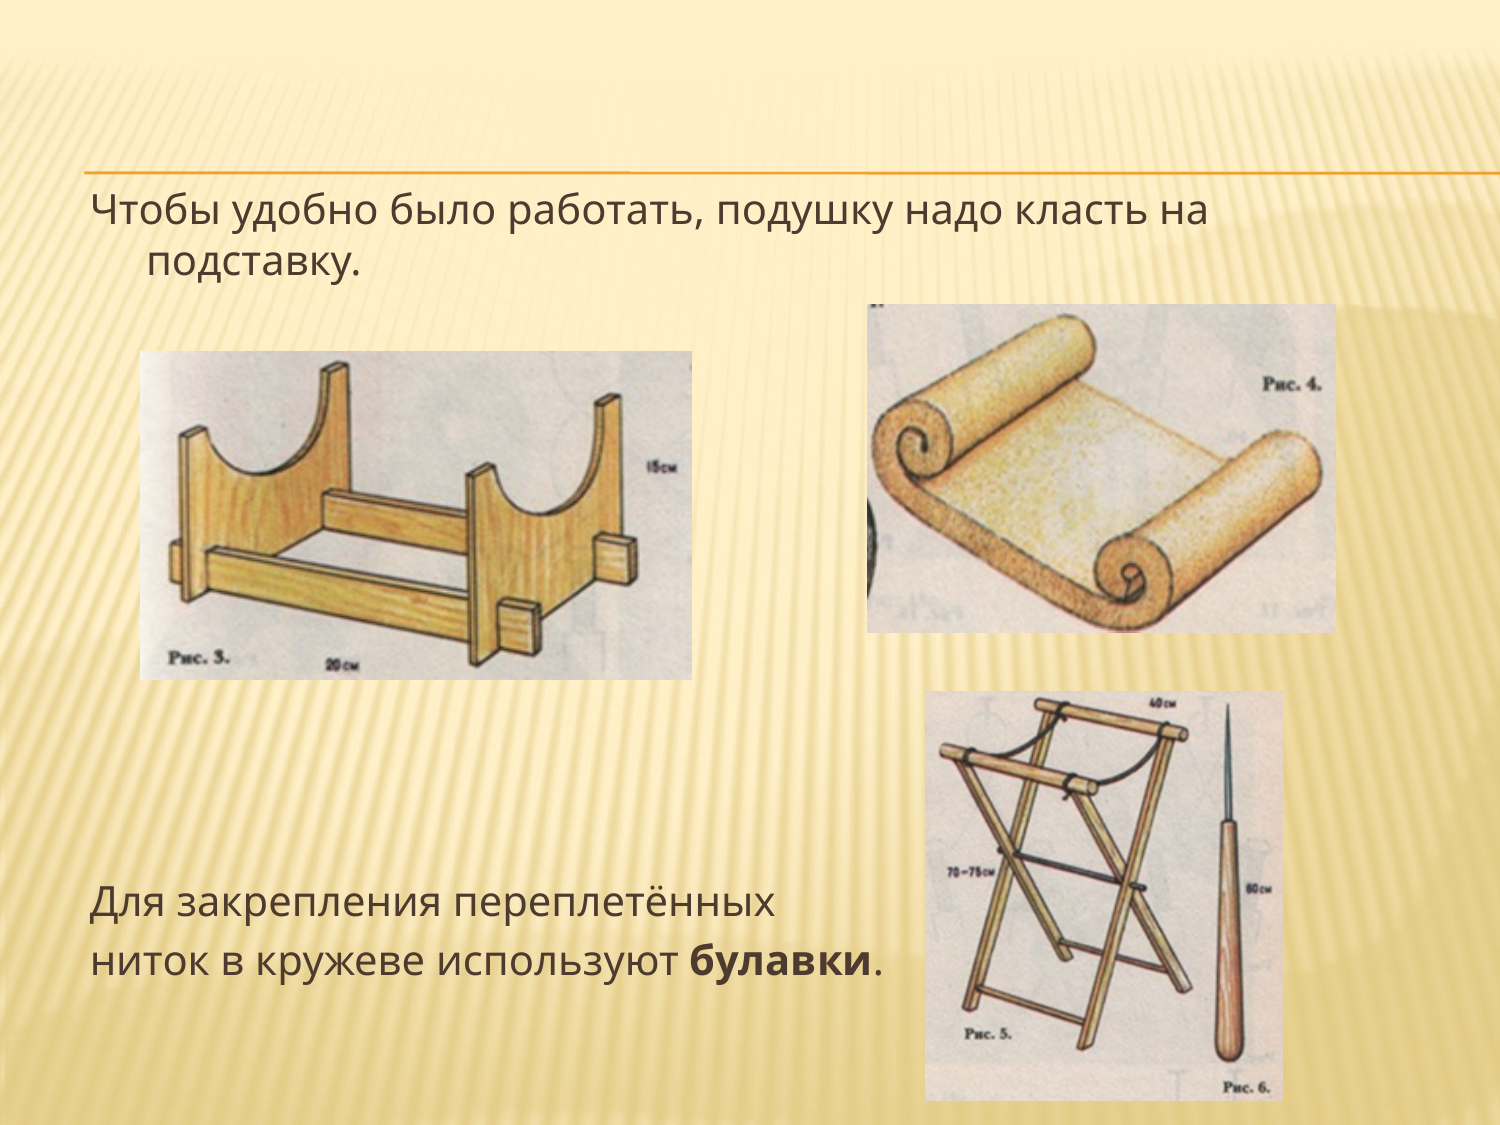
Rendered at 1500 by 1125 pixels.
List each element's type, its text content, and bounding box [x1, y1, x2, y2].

picture [925, 691, 1283, 1101]
list Чтобы удобно было работать, подушку надо класть на подставку. Для закрепления переплетённых ниток в кружеве используют булавки. [75, 175, 1425, 1020]
picture [866, 304, 1337, 633]
picture [140, 351, 692, 680]
